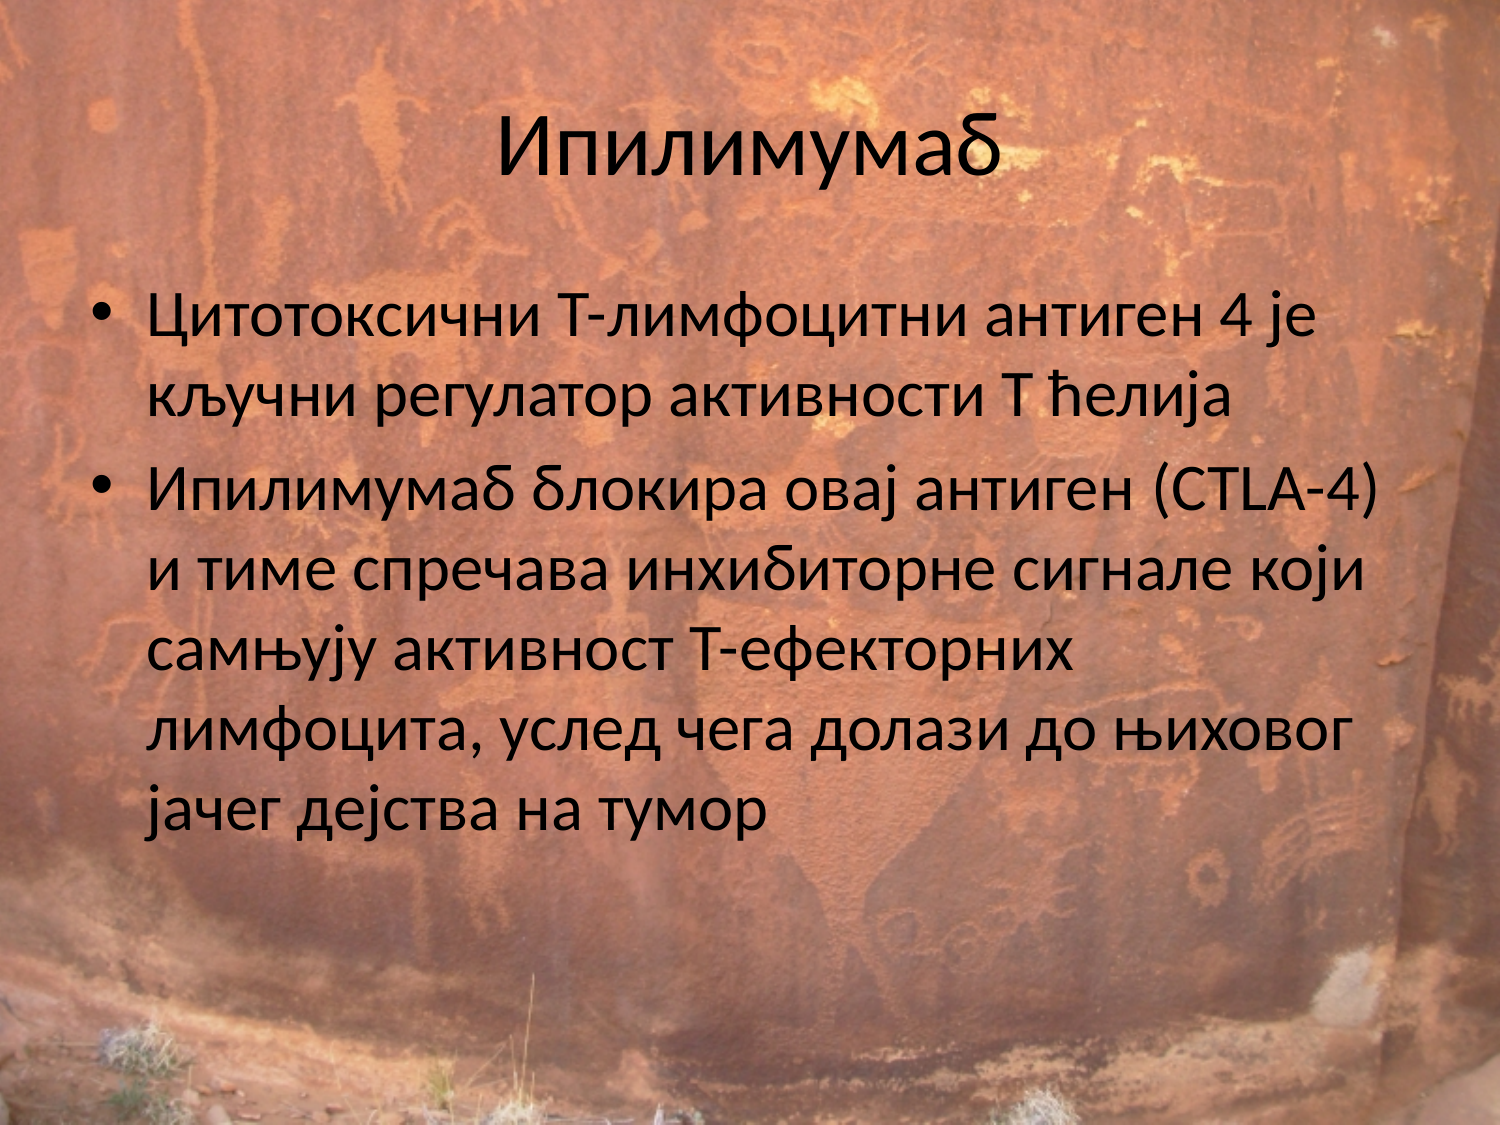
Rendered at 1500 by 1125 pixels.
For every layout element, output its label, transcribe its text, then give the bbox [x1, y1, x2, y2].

picture [0, 0, 1500, 1125]
list Цитотоксични Т-лимфоцитни антиген 4 је кључни регулатор активности Т ћелија Ипилимумаб блокира овај антиген (CTLA-4) и тиме спречава инхибиторне сигнале који самњују активност Т-ефекторних лимфоцита, услед чега долази до њиховог јачег дејства на тумор [75, 262, 1425, 1005]
title Ипилимумаб [75, 45, 1425, 233]
